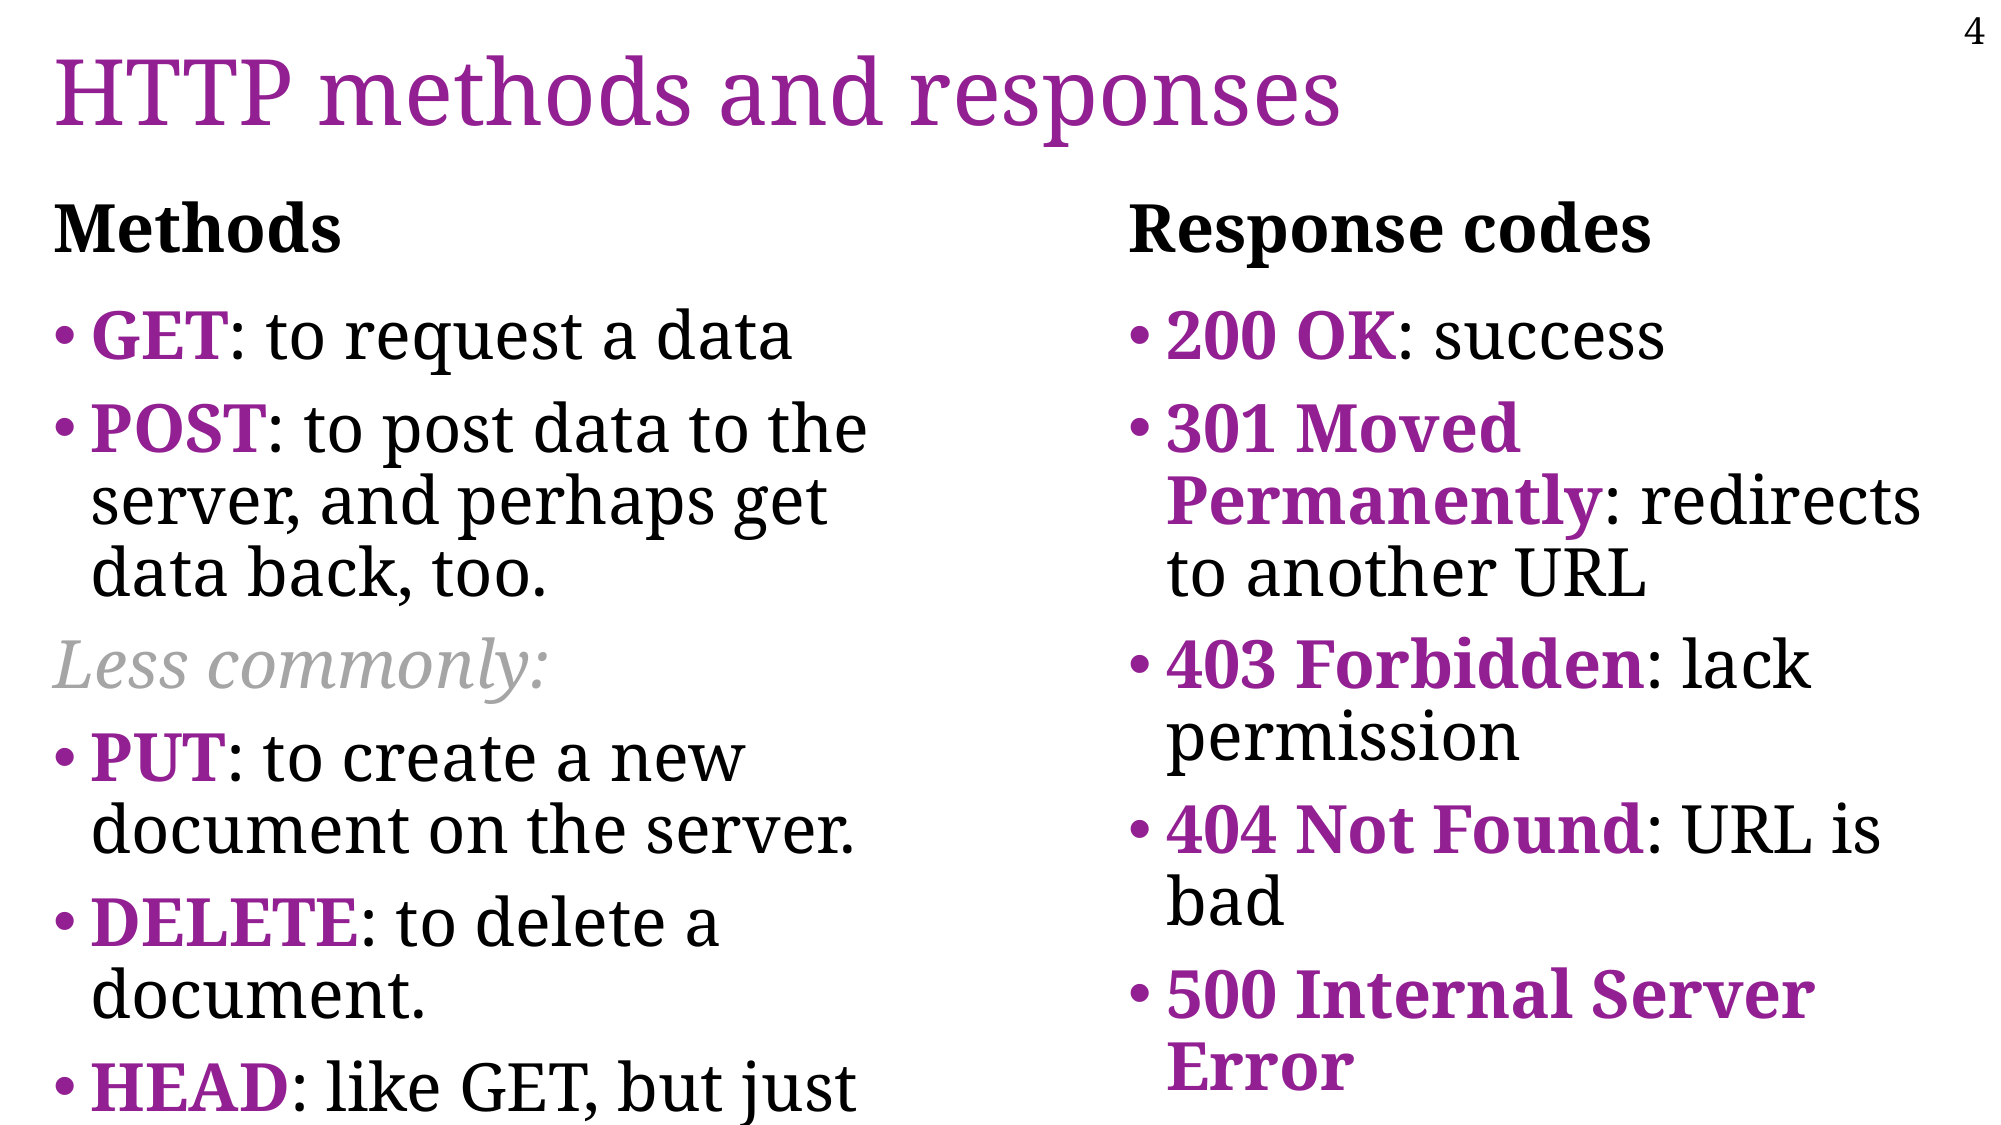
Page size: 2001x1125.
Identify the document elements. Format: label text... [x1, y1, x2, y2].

list Methods [38, 187, 984, 275]
list GET: to request a data POST: to post data to the server, and perhaps get data back, too. Less commonly: PUT: to create a new document on the server. DELETE: to delete a document. HEAD: like GET, but just return headers [38, 294, 984, 1104]
text_box 4 [1901, 0, 2000, 60]
list Response codes [1113, 187, 1966, 275]
title HTTP methods and responses [38, 22, 1966, 168]
list 200 OK: success 301 Moved Permanently: redirects to another URL 403 Forbidden: lack permission 404 Not Found: URL is bad 500 Internal Server Error … and many more [1113, 294, 1966, 1104]
